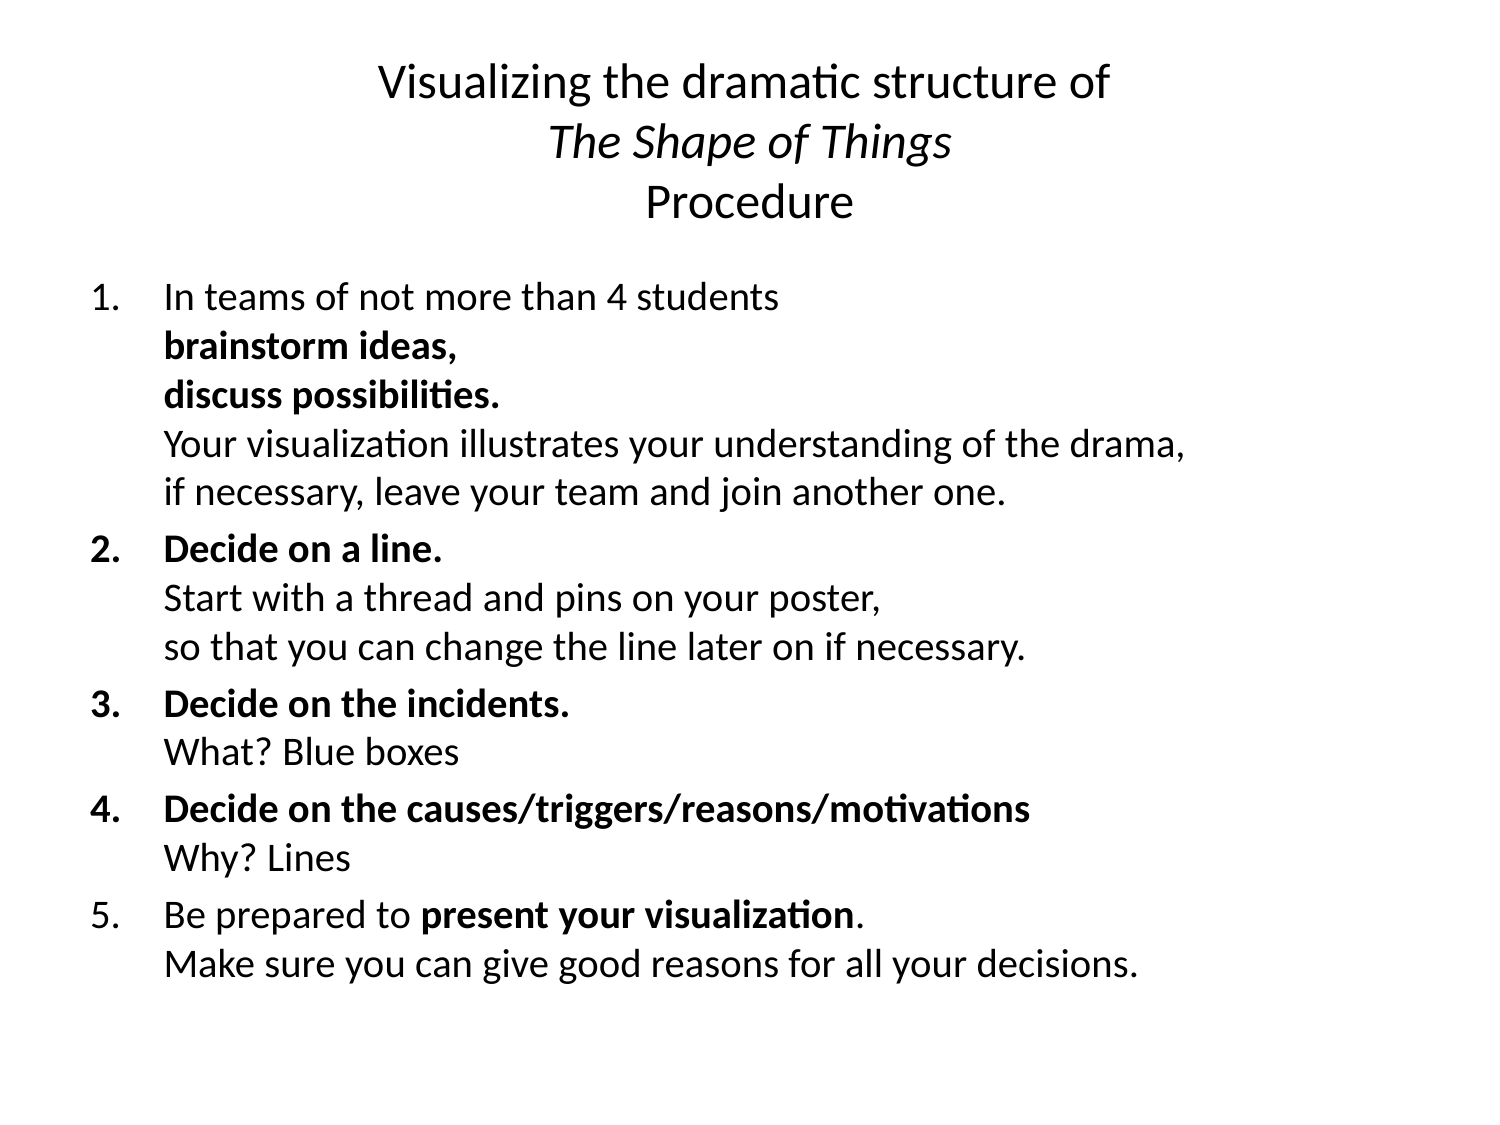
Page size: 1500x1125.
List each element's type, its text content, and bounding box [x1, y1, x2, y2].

list In teams of not more than 4 students brainstorm ideas, discuss possibilities. Your visualization illustrates your understanding of the drama, if necessary, leave your team and join another one. Decide on a line. Start with a thread and pins on your poster, so that you can change the line later on if necessary. Decide on the incidents. What? Blue boxes Decide on the causes/triggers/reasons/motivations Why? Lines Be prepared to present your visualization. Make sure you can give good reasons for all your decisions. [75, 262, 1425, 1005]
title Visualizing the dramatic structure of The Shape of Things Procedure [75, 45, 1425, 233]
